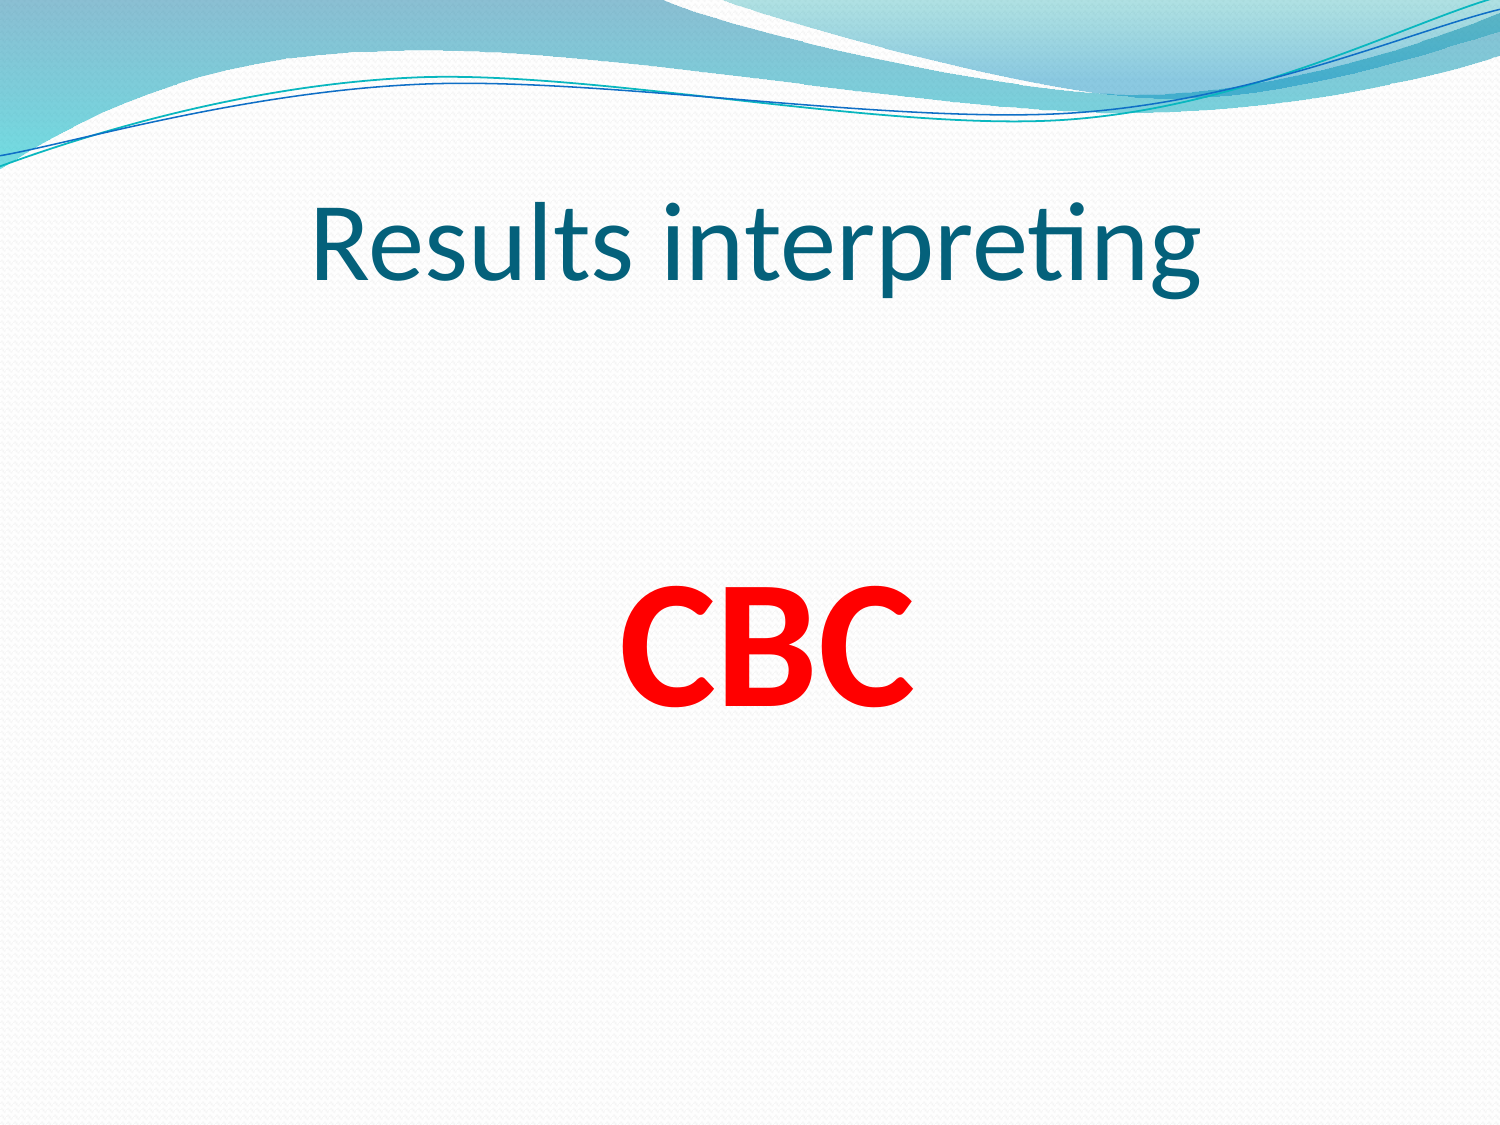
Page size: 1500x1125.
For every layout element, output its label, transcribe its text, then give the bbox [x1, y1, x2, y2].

text_box CBC [386, 515, 1149, 751]
title Results interpreting [75, 115, 1438, 303]
